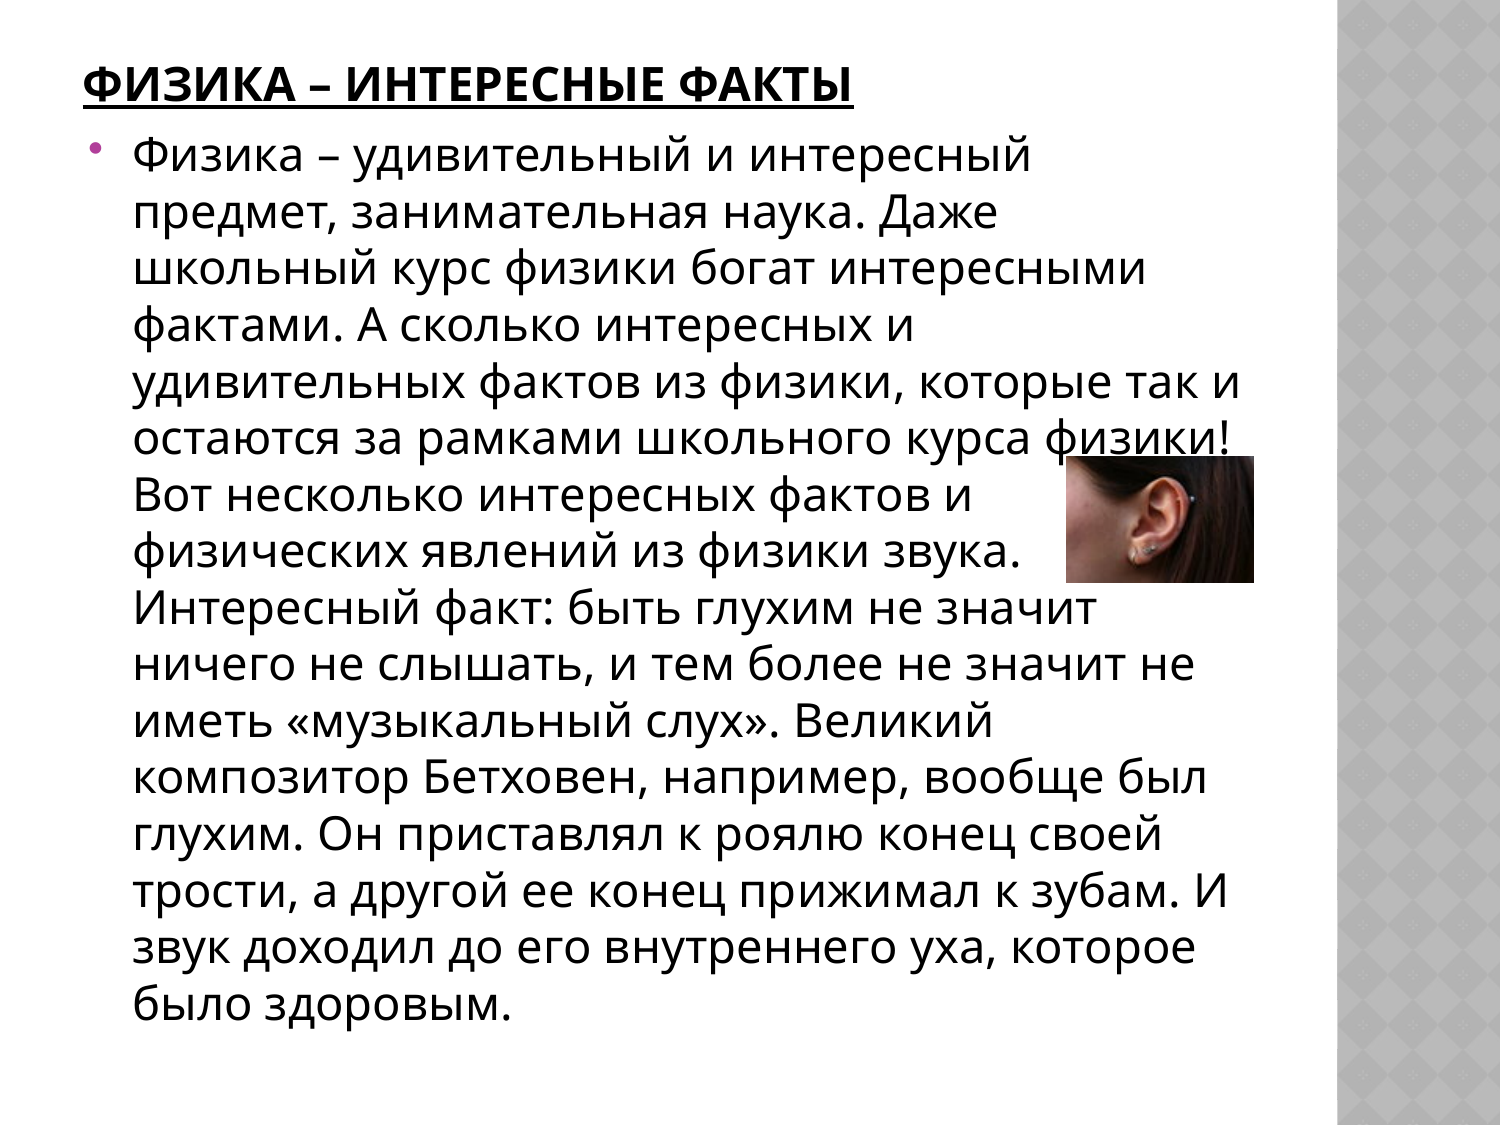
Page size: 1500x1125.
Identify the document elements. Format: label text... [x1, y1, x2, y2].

picture [1065, 456, 1255, 583]
title Физика – интересные факты [75, 52, 1263, 117]
list Физика – удивительный и интересный предмет, занимательная наука. Даже школьный курс физики богат интересными фактами. А сколько интересных и удивительных фактов из физики, которые так и остаются за рамками школьного курса физики! Вот несколько интересных фактов и физических явлений из физики звука. Интересный факт: быть глухим не значит ничего не слышать, и тем более не значит не иметь «музыкальный слух». Великий композитор Бетховен, например, вообще был глухим. Он приставлял к роялю конец своей трости, а другой ее конец прижимал к зубам. И звук доходил до его внутреннего уха, которое было здоровым. [75, 117, 1263, 1059]
